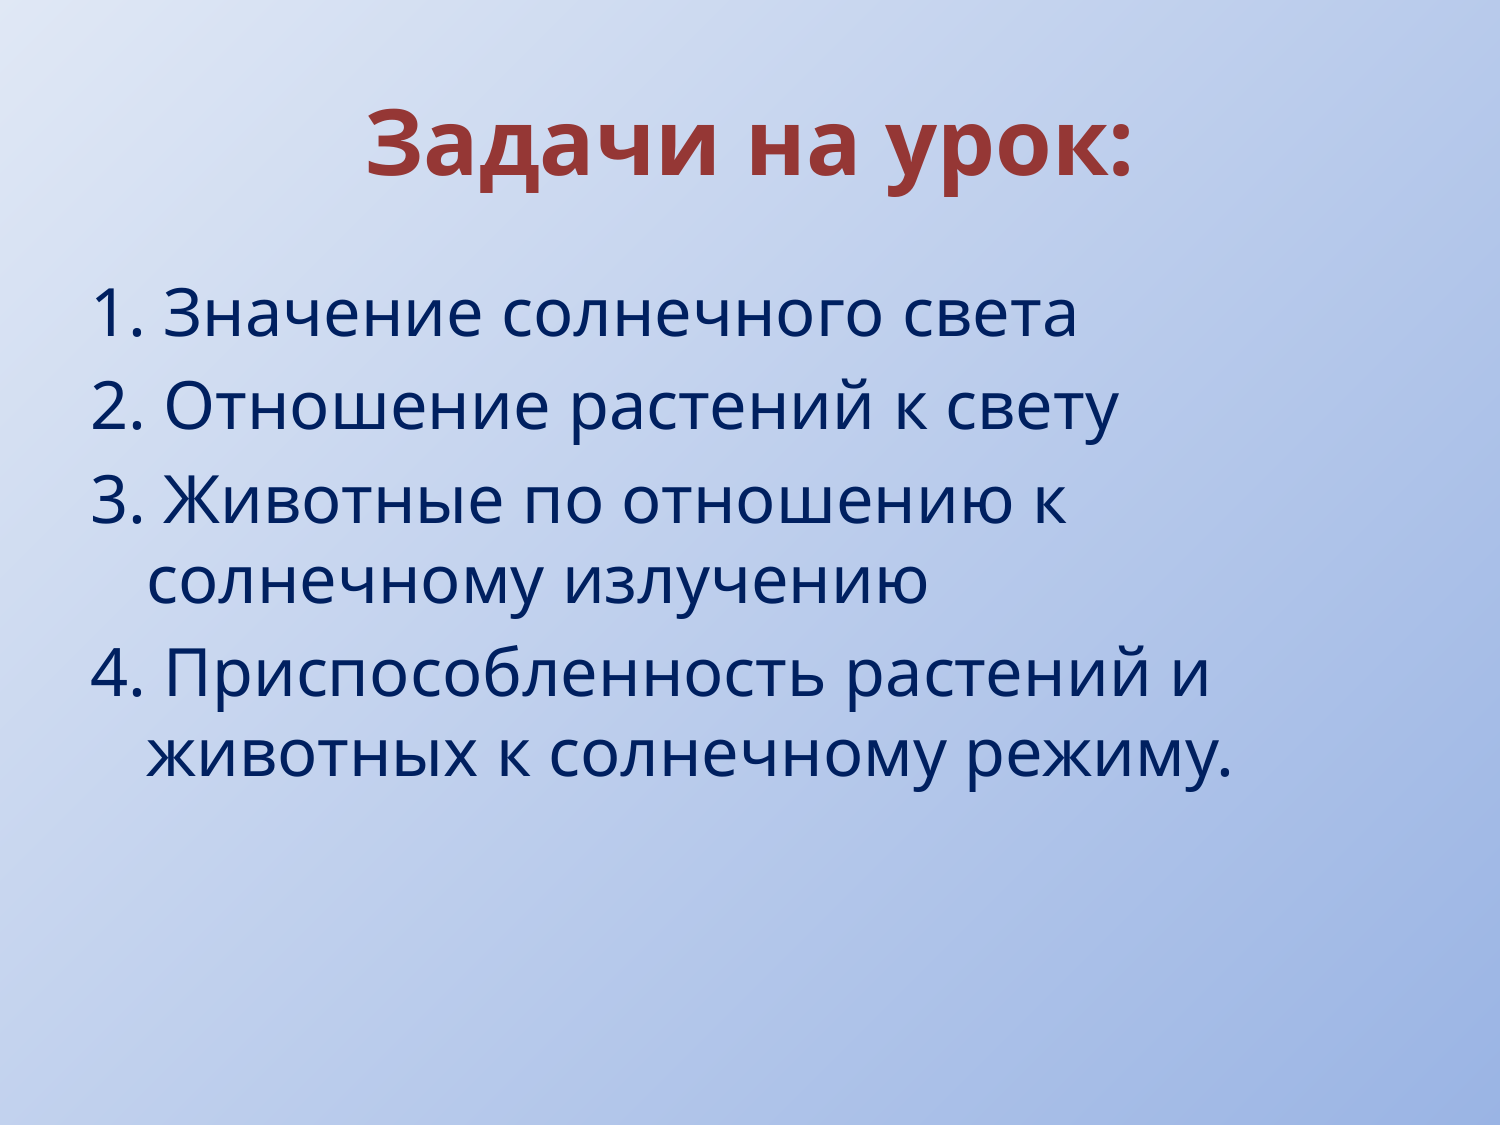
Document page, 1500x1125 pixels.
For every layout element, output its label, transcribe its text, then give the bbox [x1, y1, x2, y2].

title Задачи на урок: [75, 45, 1425, 233]
list 1. Значение солнечного света 2. Отношение растений к свету 3. Животные по отношению к солнечному излучению 4. Приспособленность растений и животных к солнечному режиму. [75, 262, 1425, 1005]
